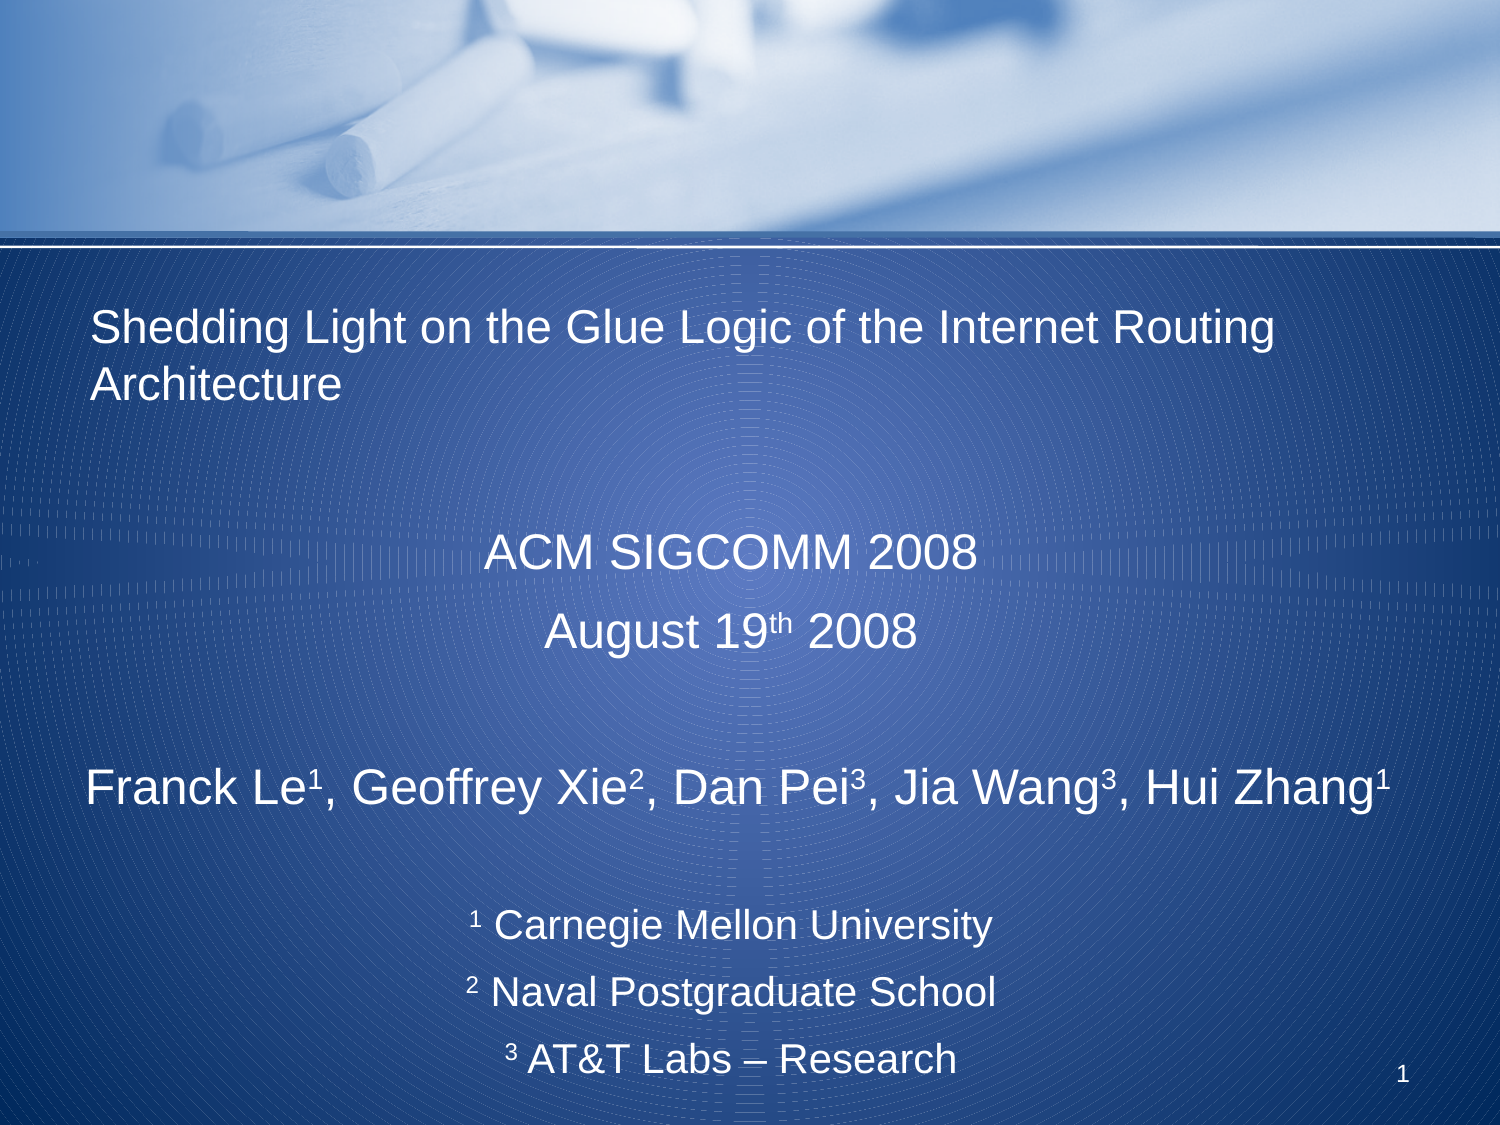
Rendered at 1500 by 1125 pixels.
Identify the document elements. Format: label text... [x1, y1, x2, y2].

subtitle ACM SIGCOMM 2008 August 19th 2008 Franck Le1, Geoffrey Xie2, Dan Pei3, Jia Wang3, Hui Zhang1 1 Carnegie Mellon University 2 Naval Postgraduate School 3 AT&T Labs – Research [50, 512, 1413, 863]
title Shedding Light on the Glue Logic of the Internet Routing Architecture [75, 287, 1350, 475]
slide_number 1 [1074, 1042, 1425, 1103]
